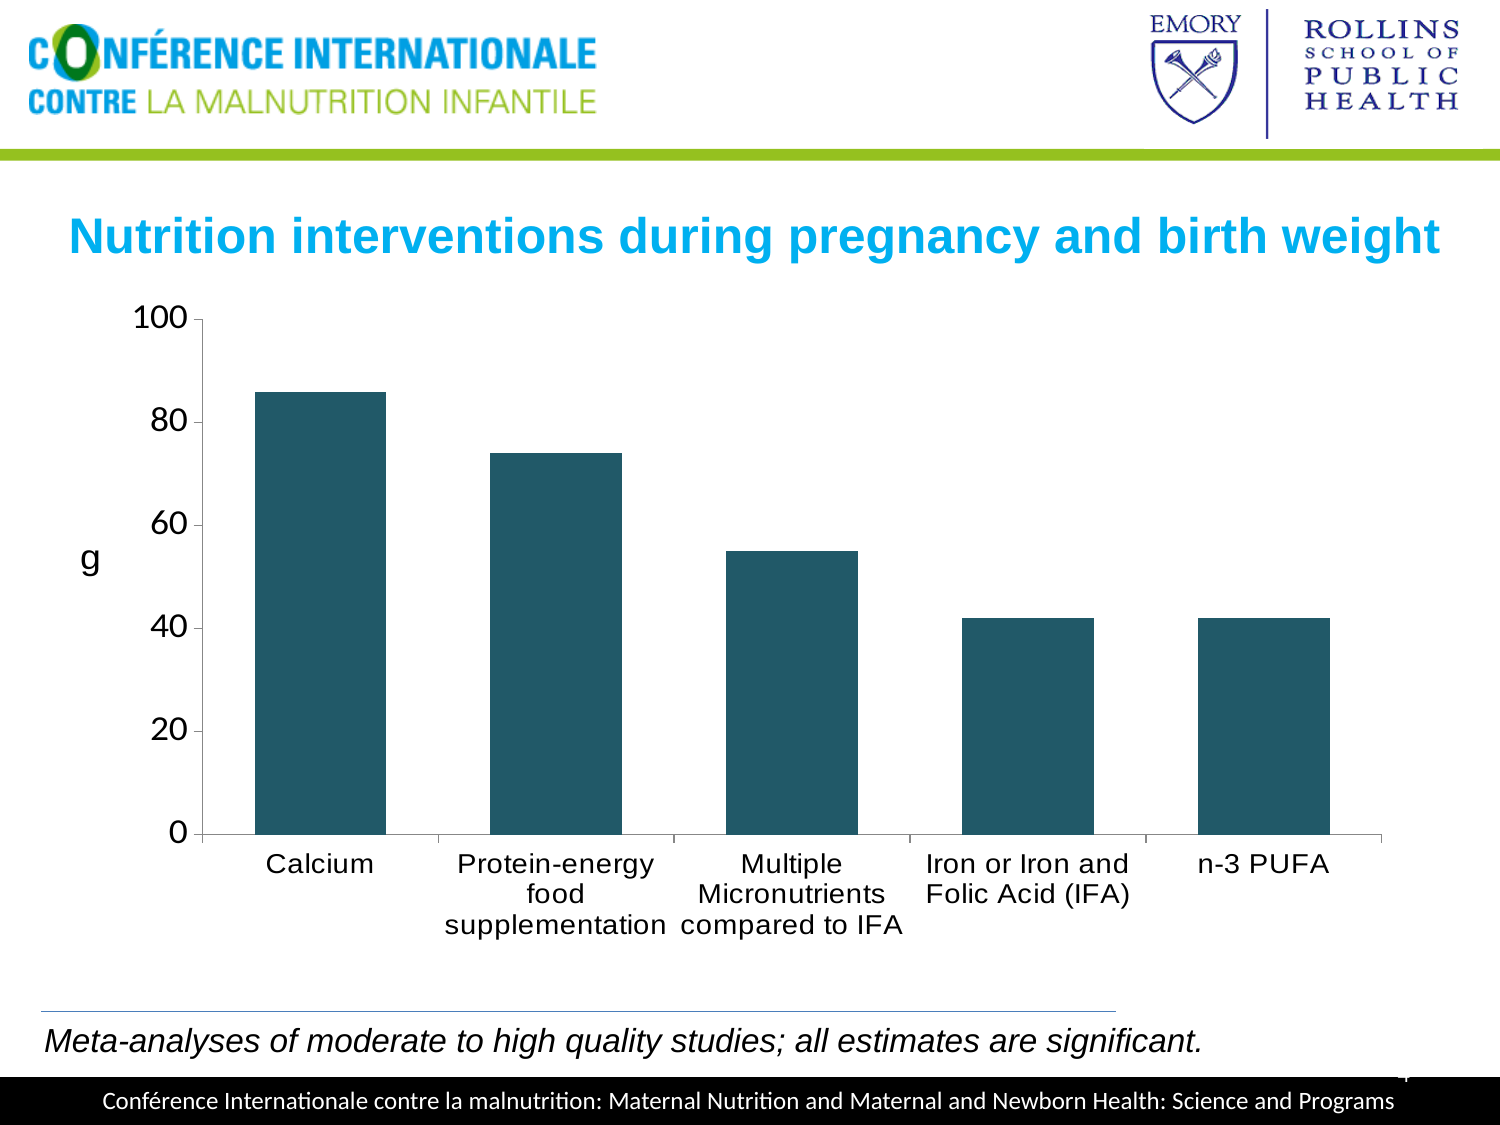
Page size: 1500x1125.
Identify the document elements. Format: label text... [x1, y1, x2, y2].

chart [51, 301, 1402, 941]
slide_number 4 [1074, 1042, 1425, 1103]
picture [1144, 0, 1483, 150]
text_box Nutrition interventions during pregnancy and birth weight [4, 196, 1500, 271]
text_box [0, 147, 1500, 163]
footer Conférence Internationale contre la malnutrition: Maternal Nutrition and Maternal and Newborn Health: Science and Programs [0, 1069, 1500, 1125]
picture [29, 24, 597, 115]
text_box Meta-analyses of moderate to high quality studies; all estimates are significant. [29, 1011, 1424, 1066]
